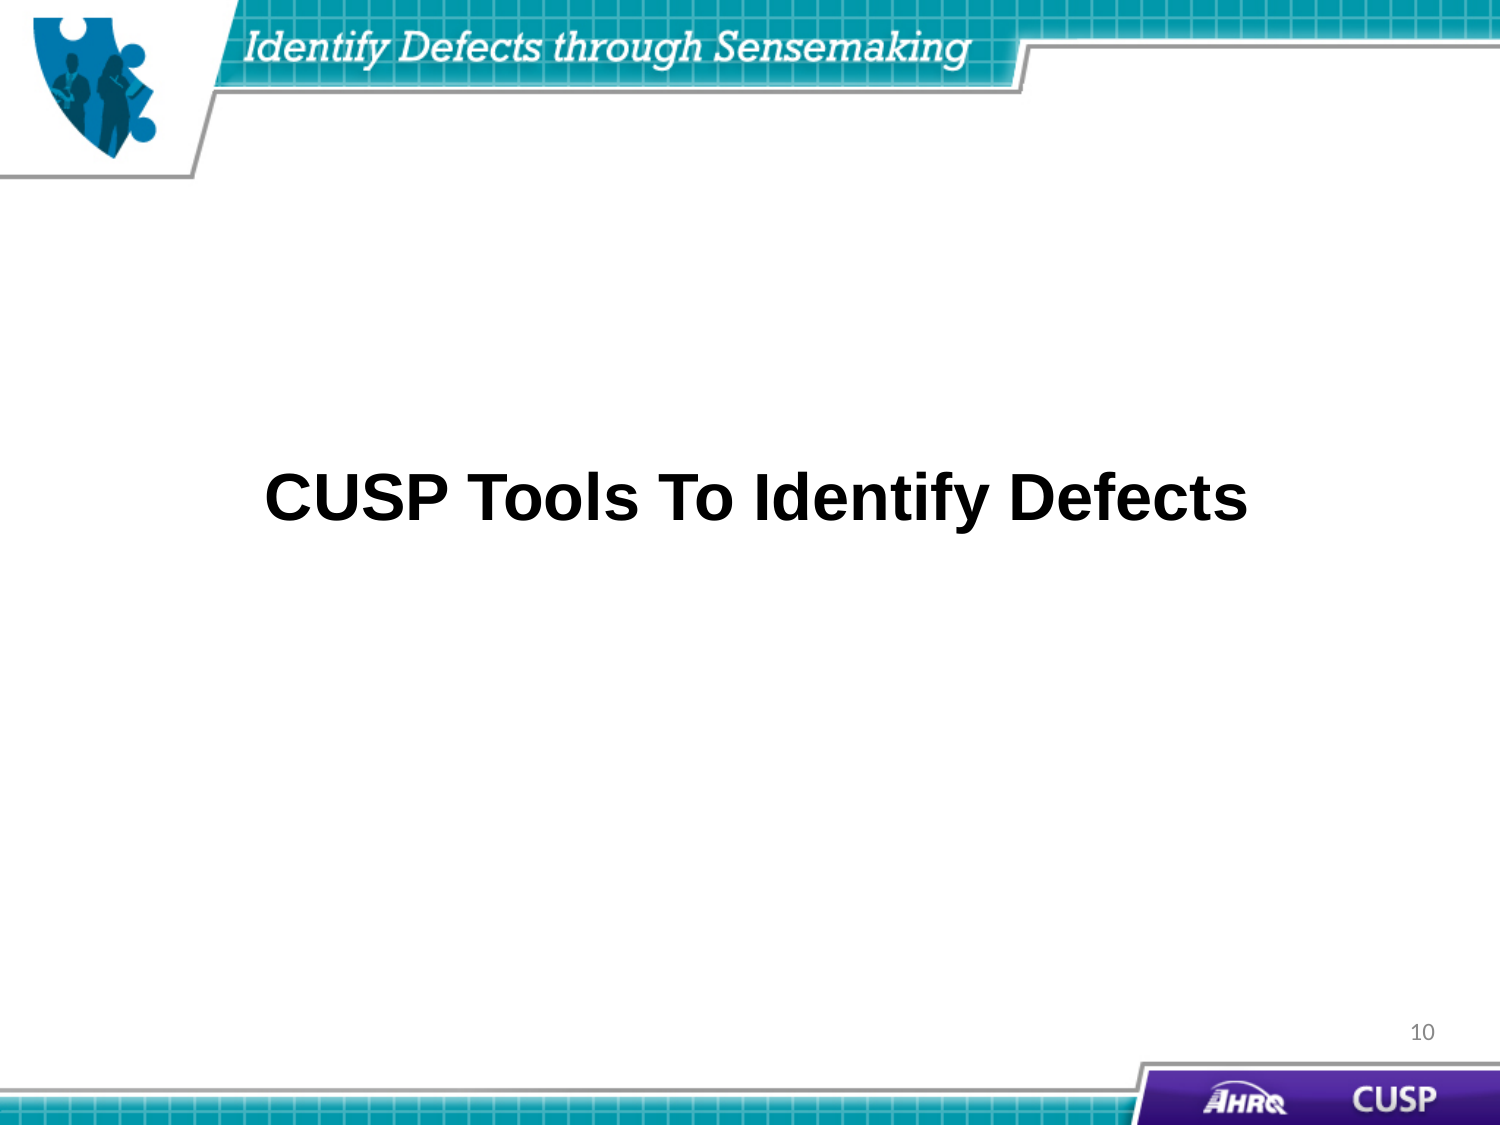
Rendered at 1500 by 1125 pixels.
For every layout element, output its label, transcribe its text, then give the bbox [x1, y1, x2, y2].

picture [0, 0, 1500, 1125]
slide_number 10 [1100, 999, 1450, 1060]
title CUSP Tools To Identify Defects [249, 399, 1326, 588]
